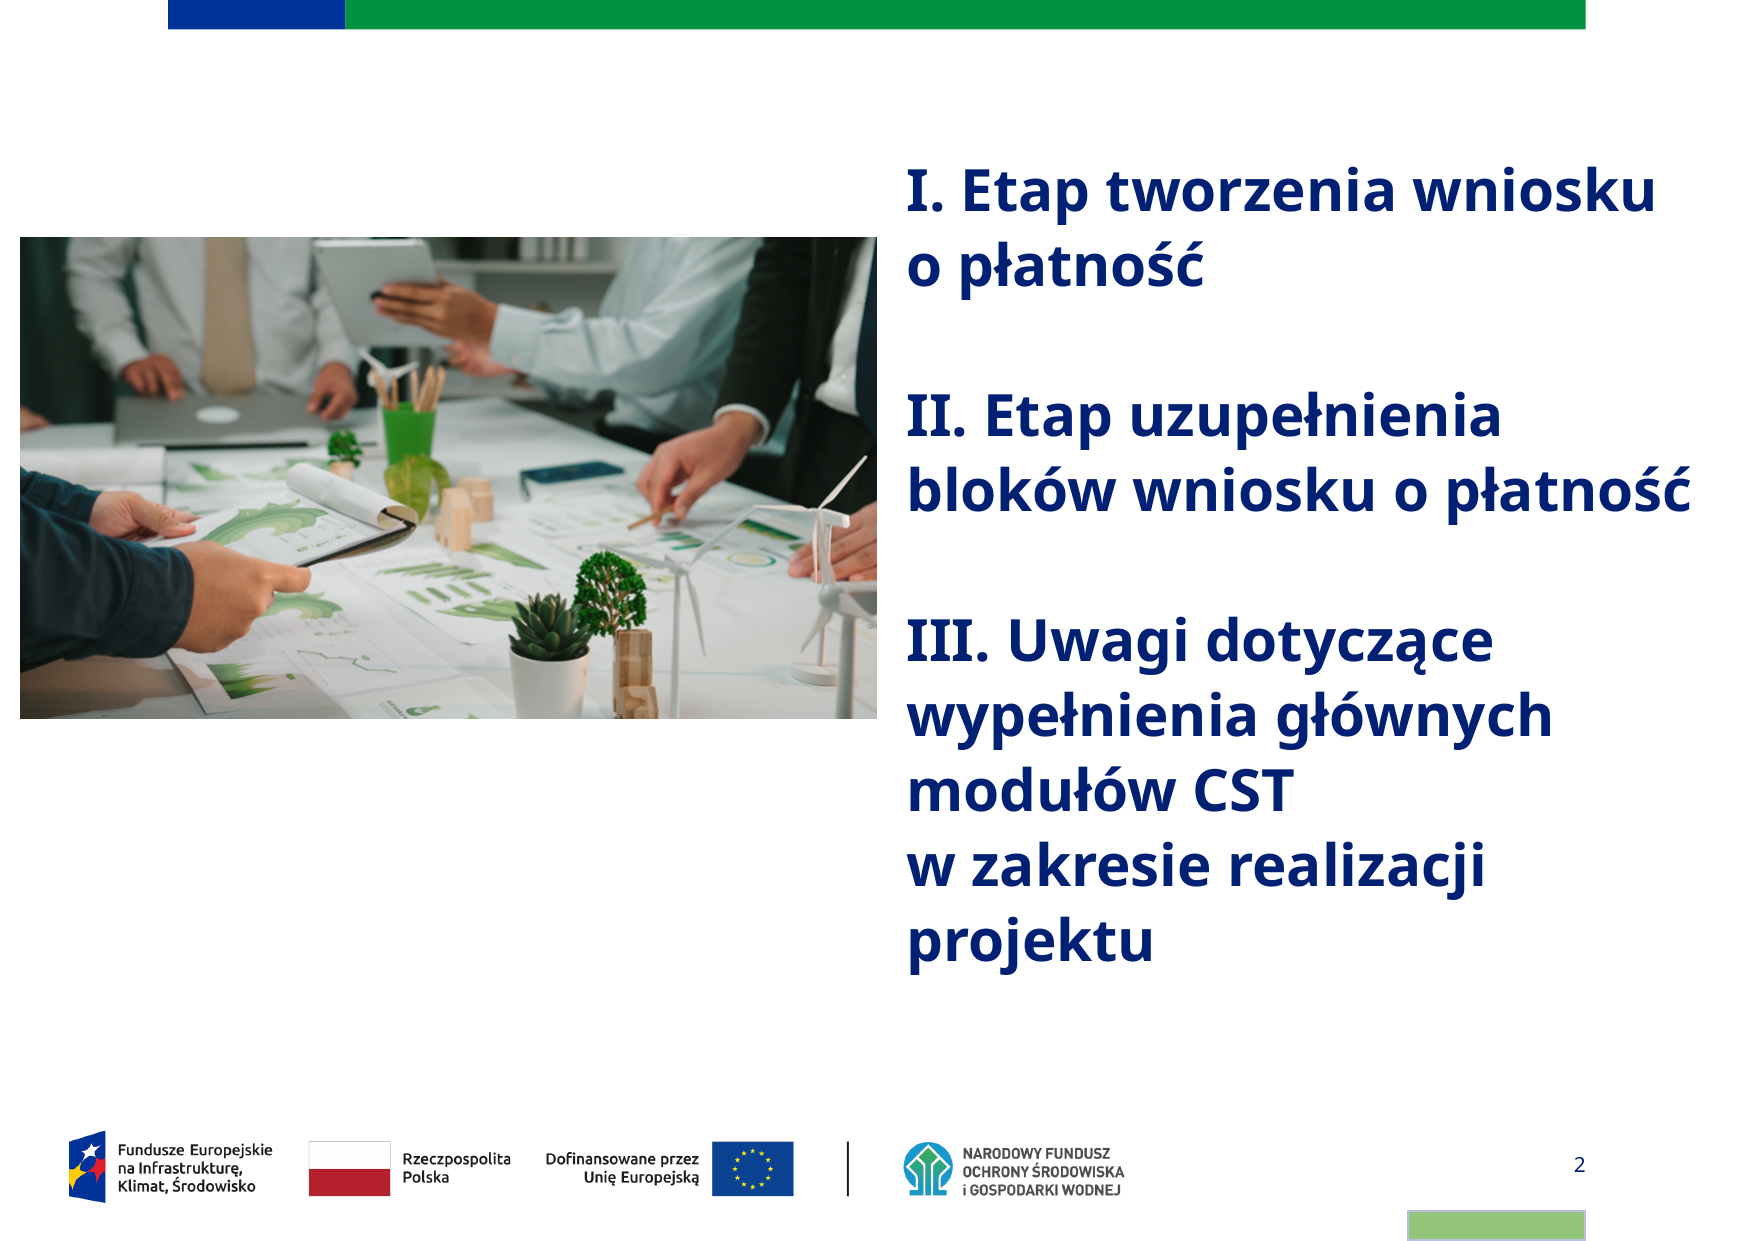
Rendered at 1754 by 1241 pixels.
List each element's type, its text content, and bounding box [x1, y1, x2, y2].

picture [20, 237, 877, 719]
picture [49, 1112, 1143, 1221]
slide_number 2 [1408, 1151, 1586, 1181]
title Najważniejsze informacje [168, 59, 1586, 325]
text_box I. Etap tworzenia wniosku o płatność II. Etap uzupełnienia bloków wniosku o płatność III. Uwagi dotyczące wypełnienia głównych modułów CST w zakresie realizacji projektu [906, 147, 1704, 1105]
